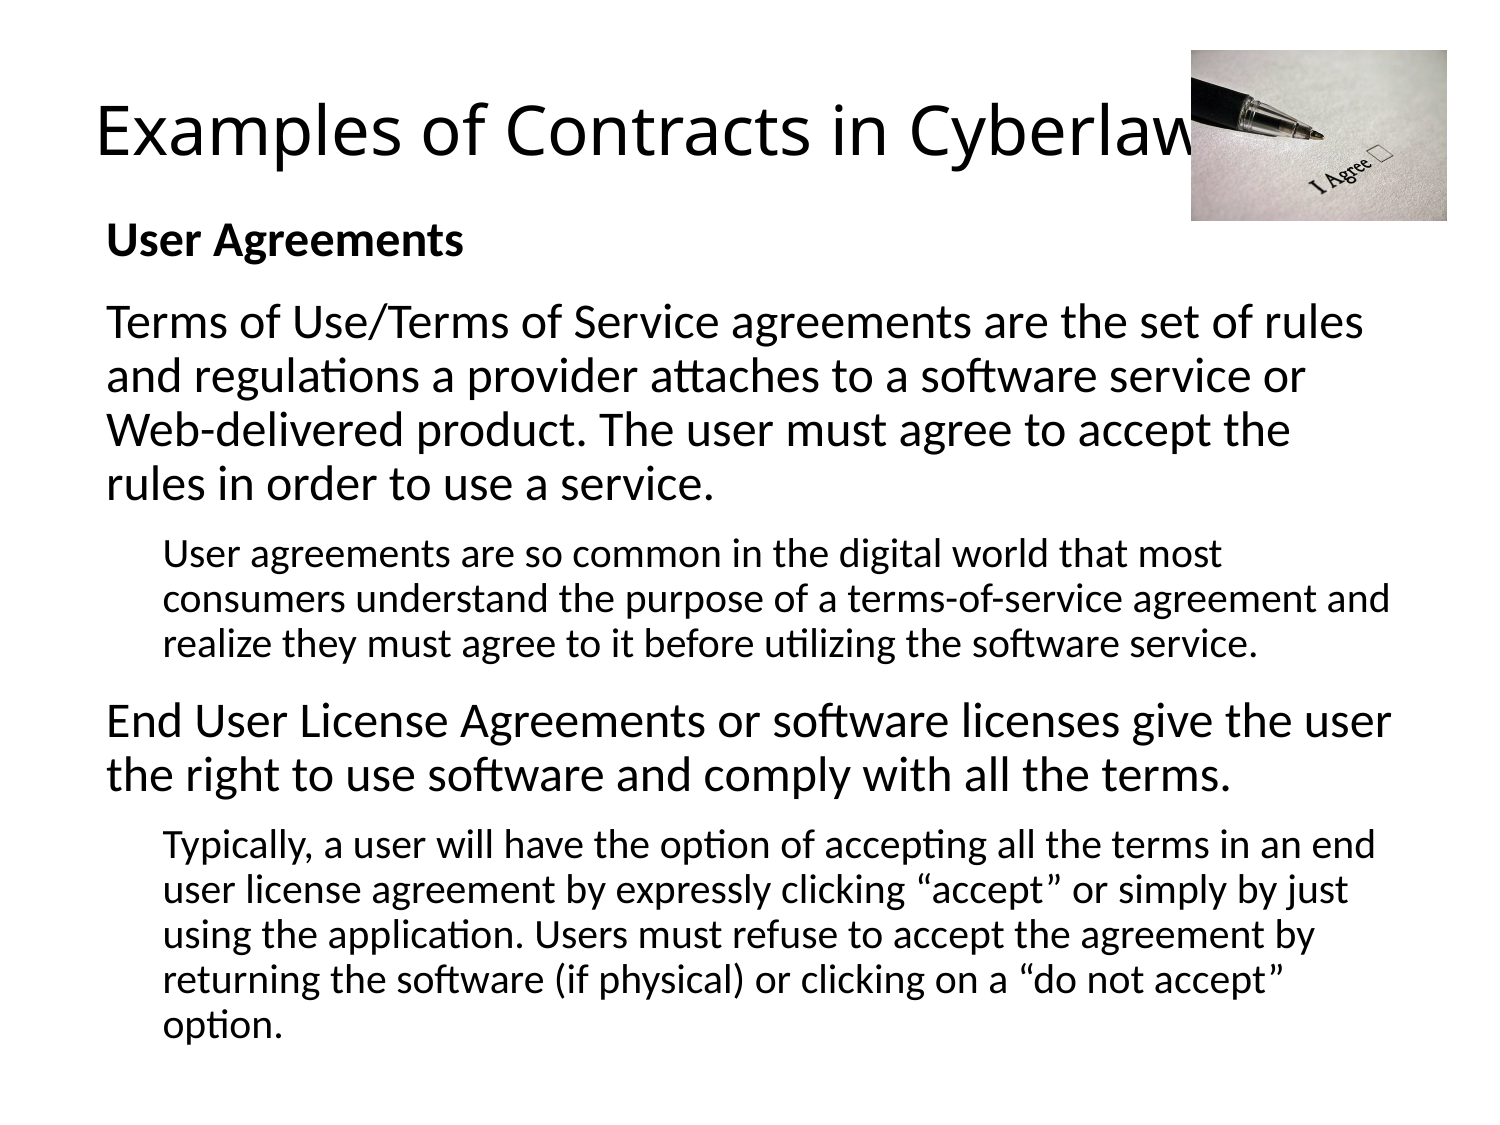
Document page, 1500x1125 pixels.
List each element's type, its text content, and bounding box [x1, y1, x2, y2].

title Examples of Contracts in Cyberlaw p.2 [78, 24, 1374, 242]
list User Agreements Terms of Use/Terms of Service agreements are the set of rules and regulations a provider attaches to a software service or Web-delivered product. The user must agree to accept the rules in order to use a service. User agreements are so common in the digital world that most consumers understand the purpose of a terms-of-service agreement and realize they must agree to it before utilizing the software service. End User License Agreements or software licenses give the user the right to use software and comply with all the terms. Typically, a user will have the option of accepting all the terms in an end user license agreement by expressly clicking “accept” or simply by just using the application. Users must refuse to accept the agreement by returning the software (if physical) or clicking on a “do not accept” option. [90, 205, 1410, 1027]
picture [1191, 50, 1447, 221]
